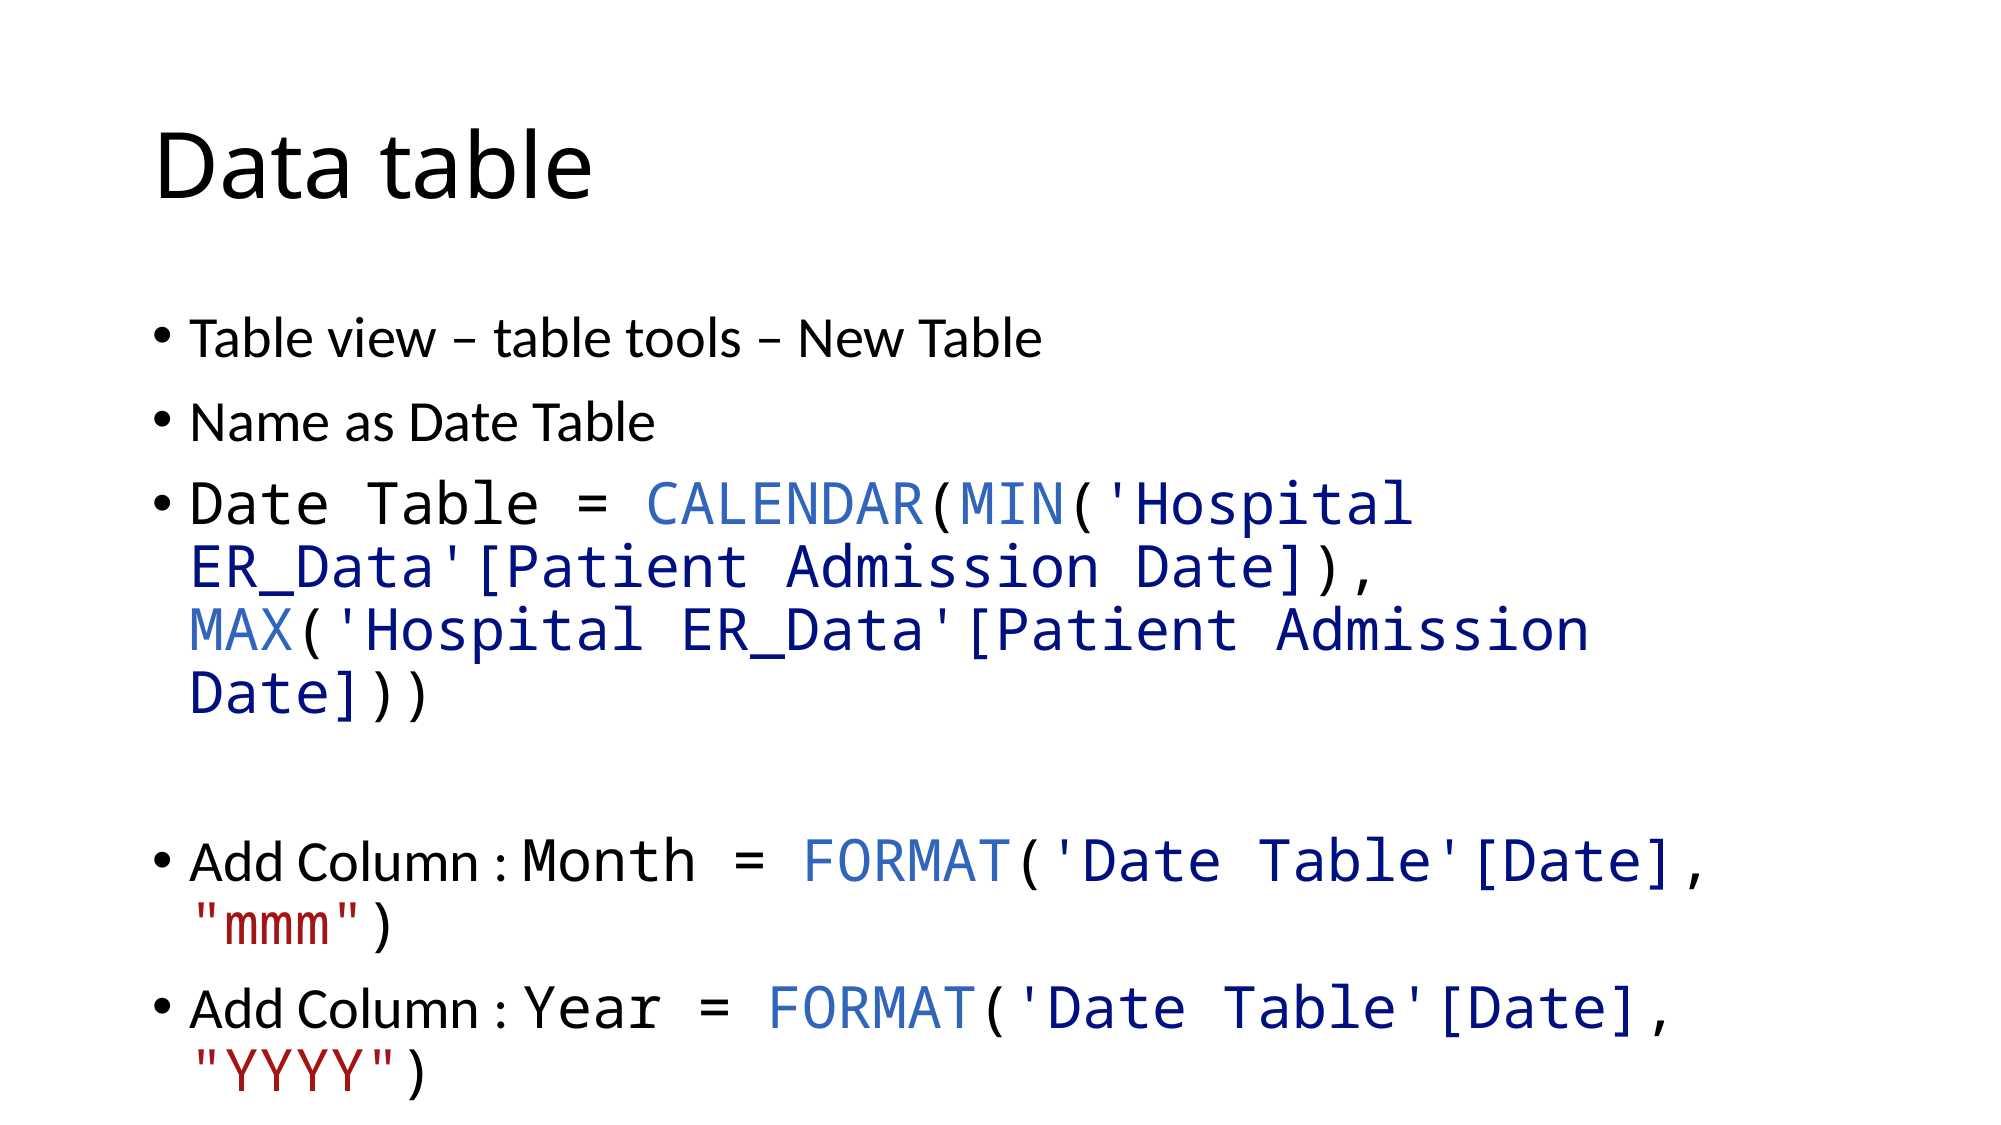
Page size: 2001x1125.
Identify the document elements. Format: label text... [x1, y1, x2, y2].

list Table view – table tools – New Table Name as Date Table Date Table = CALENDAR(MIN('Hospital ER_Data'[Patient Admission Date]), MAX('Hospital ER_Data'[Patient Admission Date])) Add Column : Month = FORMAT('Date Table'[Date], "mmm") Add Column : Year = FORMAT('Date Table'[Date], "YYYY") [137, 299, 1863, 1014]
title Data table [137, 59, 1863, 278]
